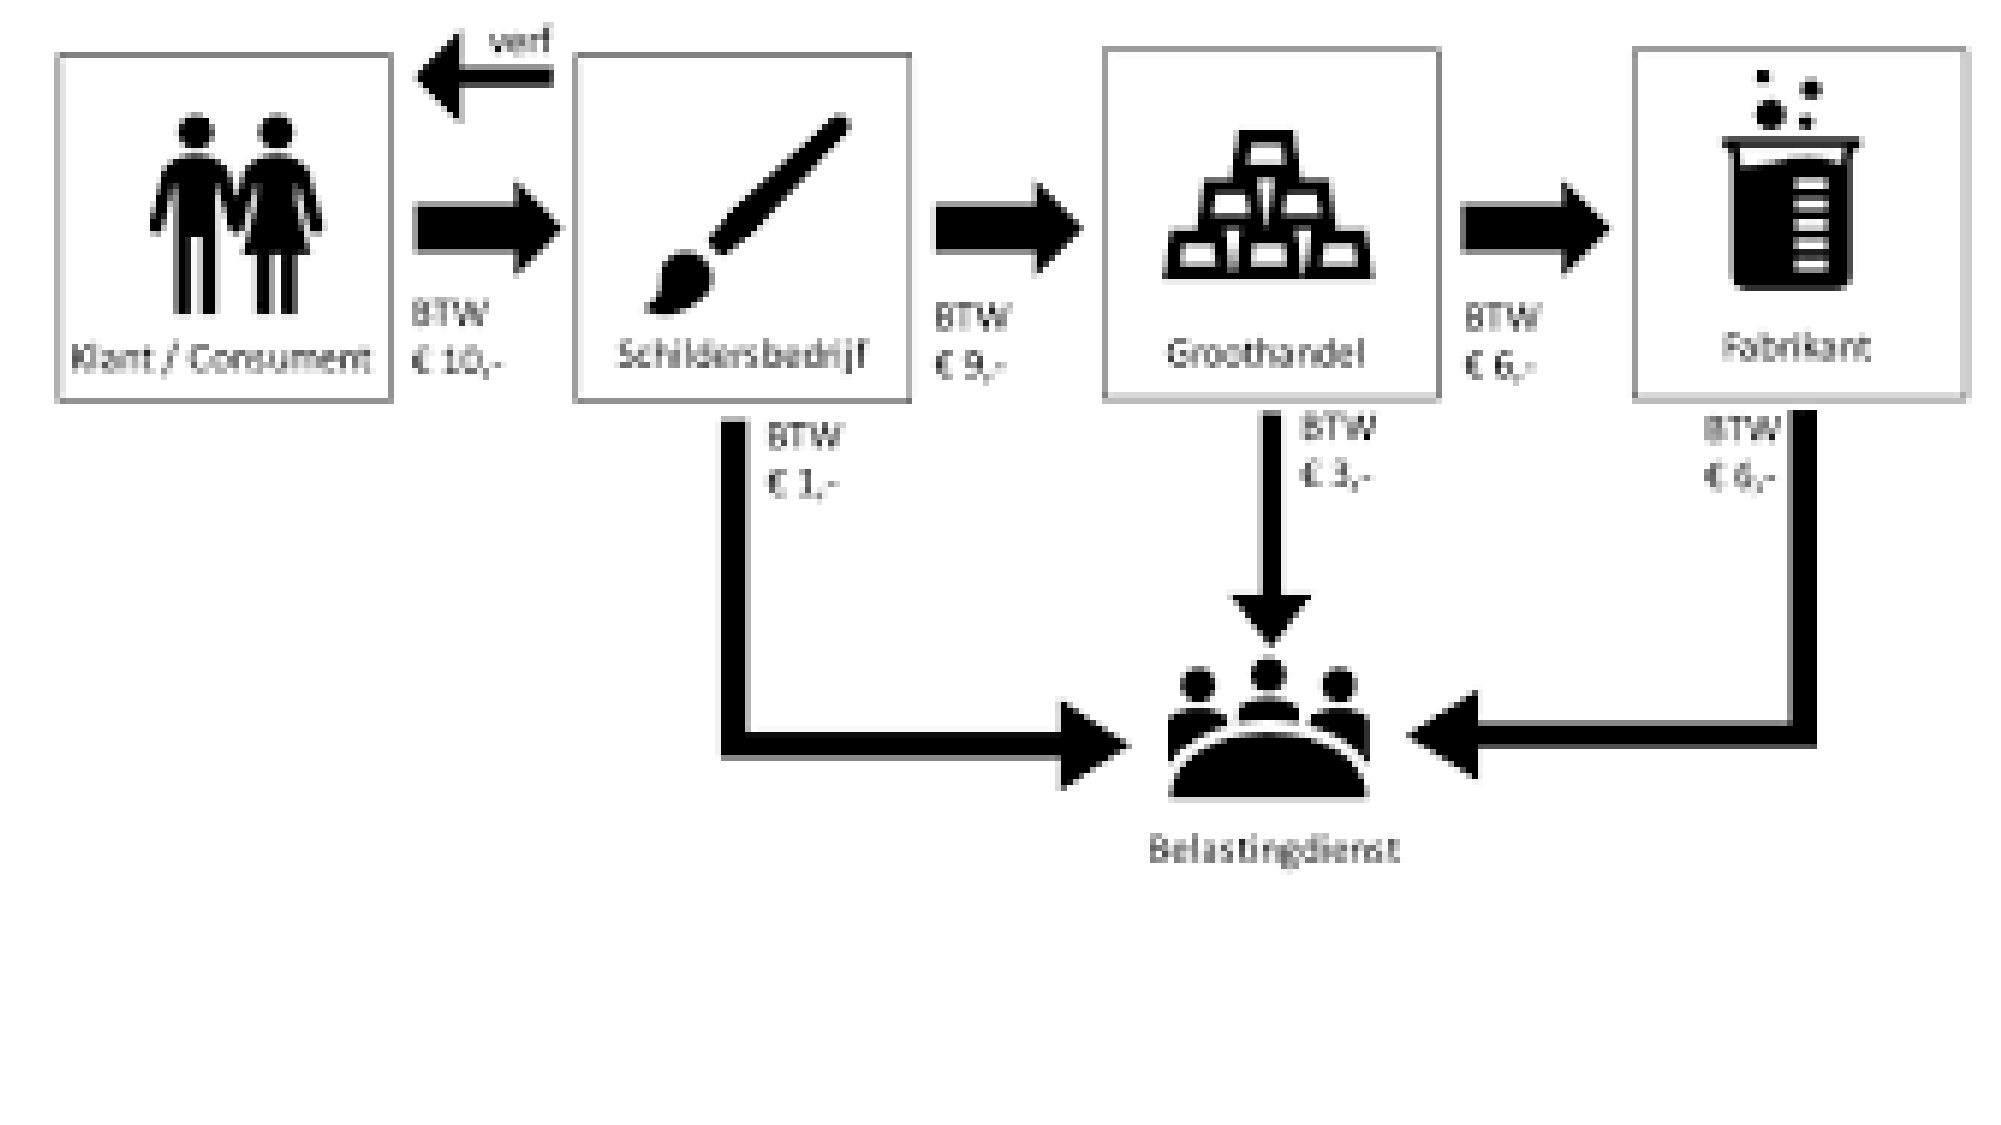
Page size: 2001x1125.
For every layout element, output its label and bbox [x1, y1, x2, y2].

picture [25, 0, 2000, 899]
